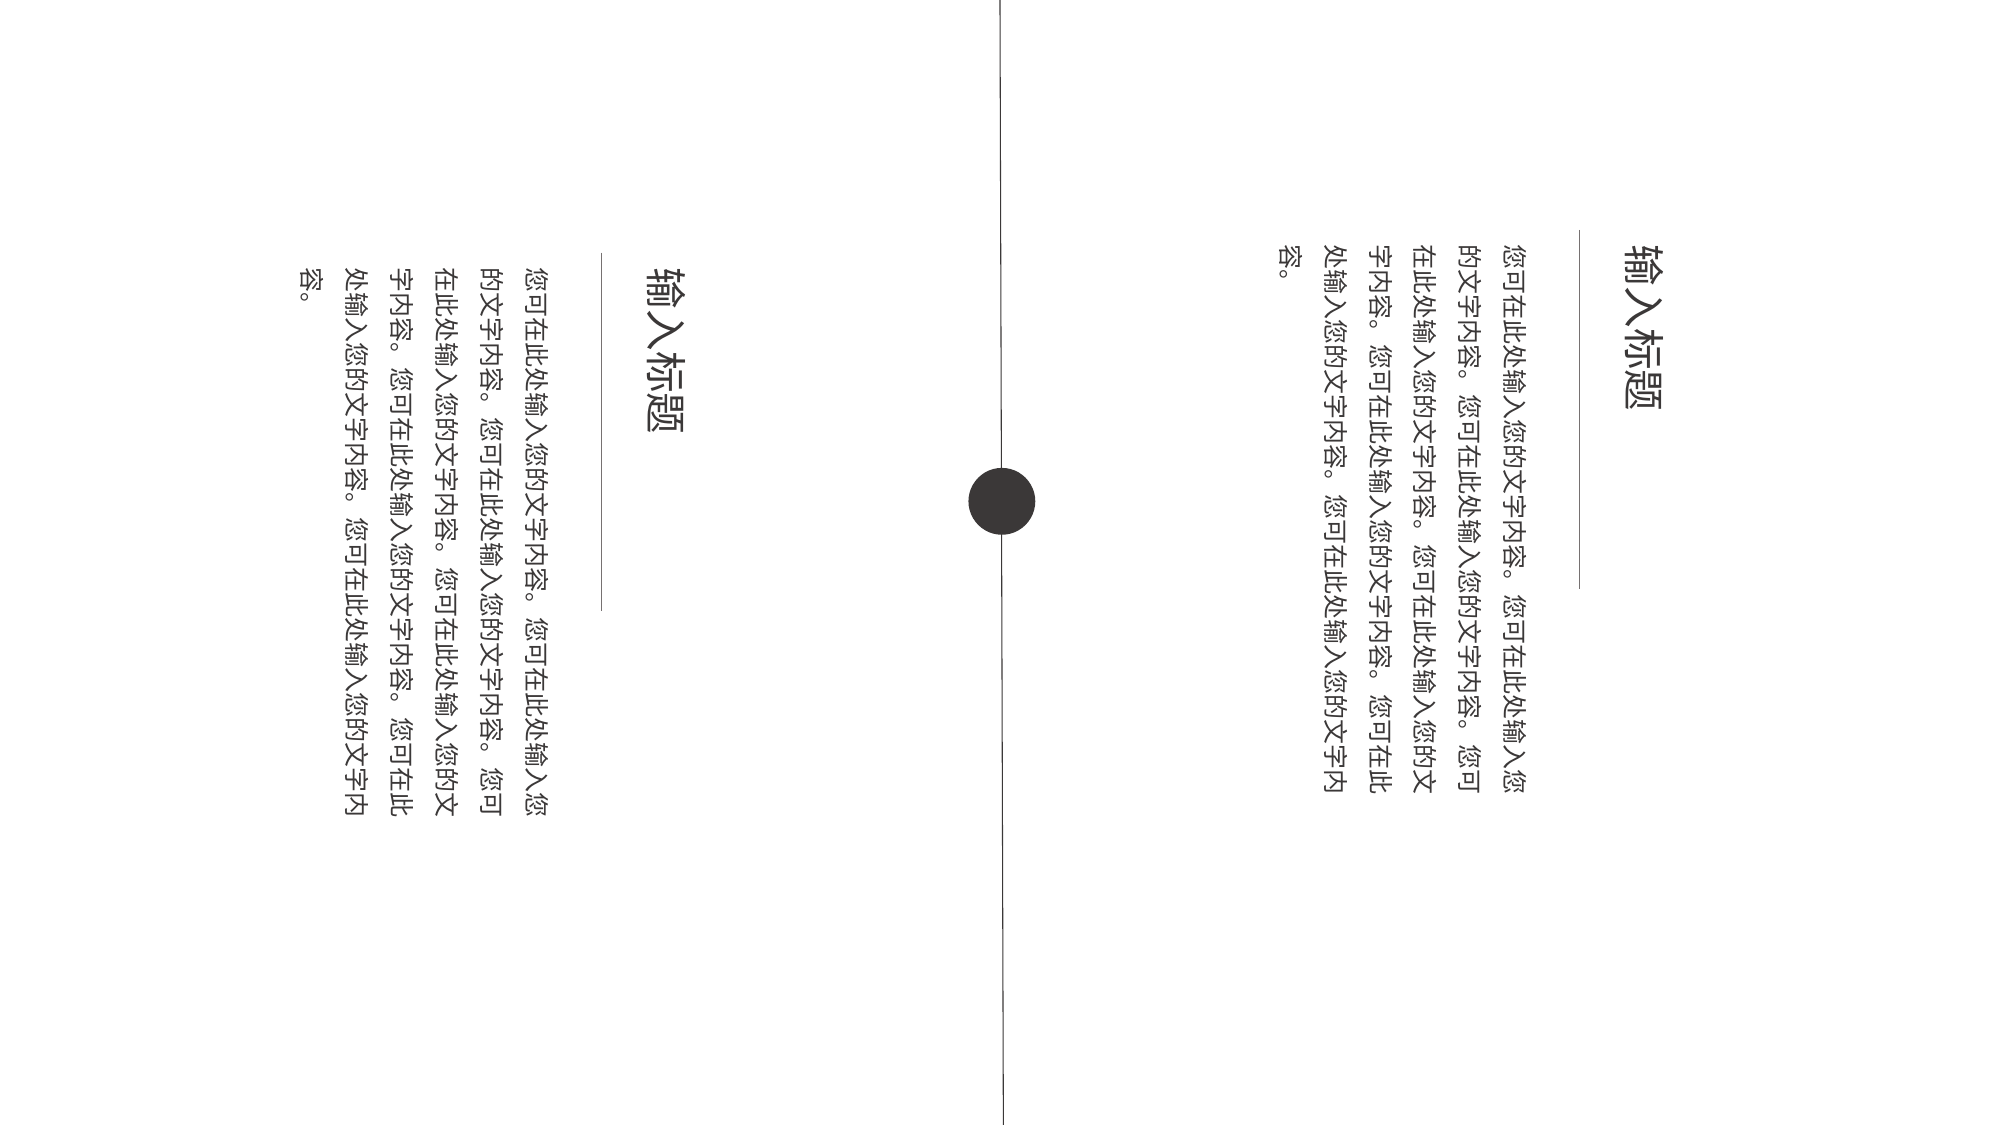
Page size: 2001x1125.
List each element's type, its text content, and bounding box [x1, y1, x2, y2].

text_box 您可在此处输入您的文字内容。您可在此处输入您的文字内容。您可在此处输入您的文字内容。您可在此处输入您的文字内容。您可在此处输入您的文字内容。您可在此处输入您的文字内容。您可在此处输入您的文字内容。您可在此处输入您的文字内容。 [1295, 229, 1553, 834]
text_box 您可在此处输入您的文字内容。您可在此处输入您的文字内容。您可在此处输入您的文字内容。您可在此处输入您的文字内容。您可在此处输入您的文字内容。您可在此处输入您的文字内容。您可在此处输入您的文字内容。您可在此处输入您的文字内容。 [317, 252, 575, 856]
text_box 输入标题 [1596, 229, 1678, 414]
text_box 输入标题 [618, 252, 700, 437]
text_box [968, 0, 1036, 1125]
